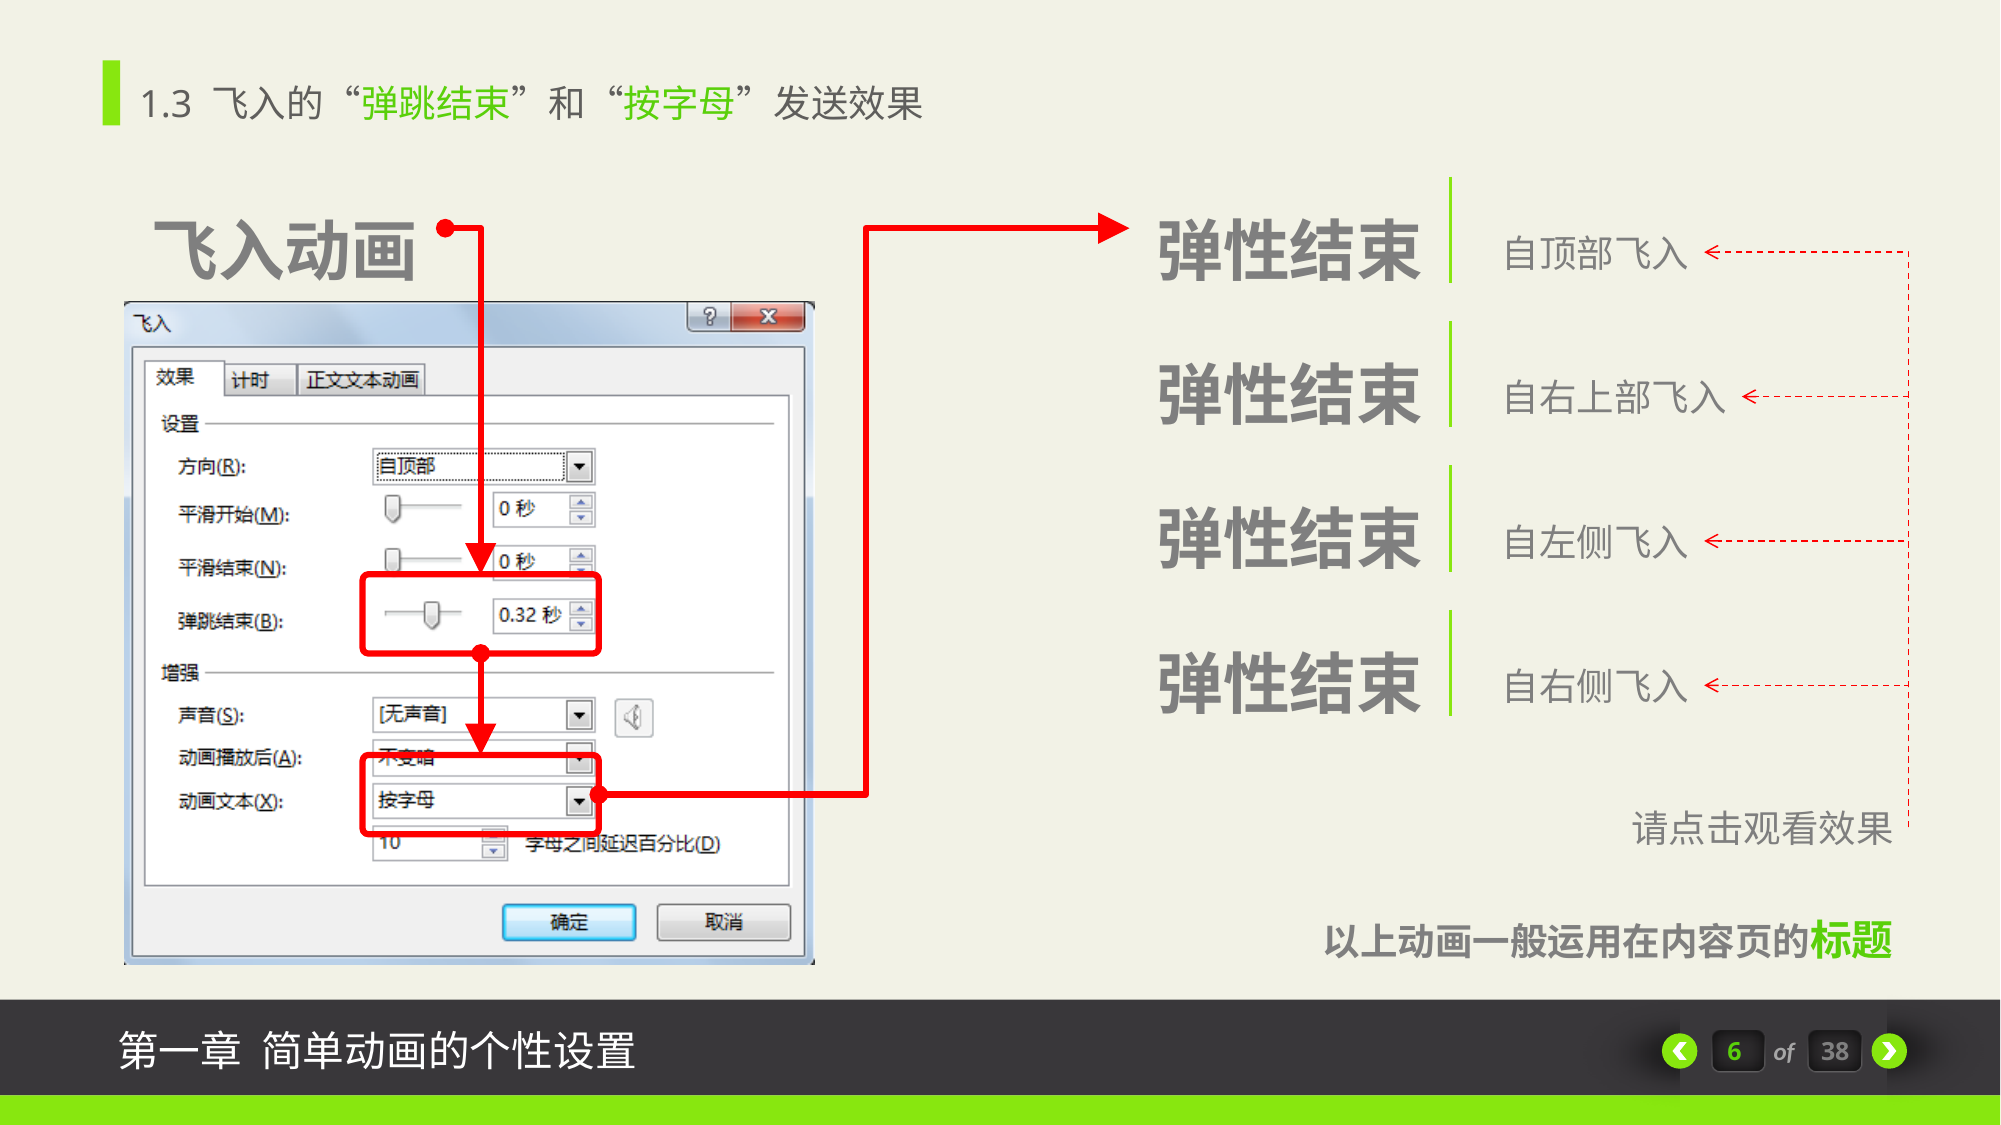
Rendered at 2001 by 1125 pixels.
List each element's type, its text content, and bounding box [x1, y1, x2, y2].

text_box 弹性结束 [1130, 305, 1451, 440]
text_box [362, 221, 599, 835]
picture [1709, 1026, 1769, 1076]
text_box 弹性结束 [1130, 594, 1451, 729]
text_box [102, 60, 121, 126]
text_box 自右侧飞入 [1486, 655, 1705, 716]
text_box 以上动画一般运用在内容页的标题 [976, 906, 1909, 971]
text_box 自顶部飞入 [1486, 222, 1705, 282]
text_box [599, 221, 1130, 795]
text_box 自左侧飞入 [1486, 511, 1705, 571]
picture [1805, 1026, 1866, 1076]
text_box 飞入动画 [124, 160, 446, 296]
text_box 弹性结束 [1129, 160, 1451, 296]
text_box 1.3 飞入的“弹跳结束”和“按字母”发送效果 [124, 58, 1060, 132]
picture [1875, 991, 2001, 1111]
picture [1567, 992, 1693, 1110]
text_box 自右上部飞入 [1487, 366, 1705, 427]
text_box 请点击观看效果 [976, 797, 1909, 857]
text_box 弹性结束 [1130, 449, 1451, 585]
picture [124, 301, 815, 965]
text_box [1705, 252, 1909, 828]
